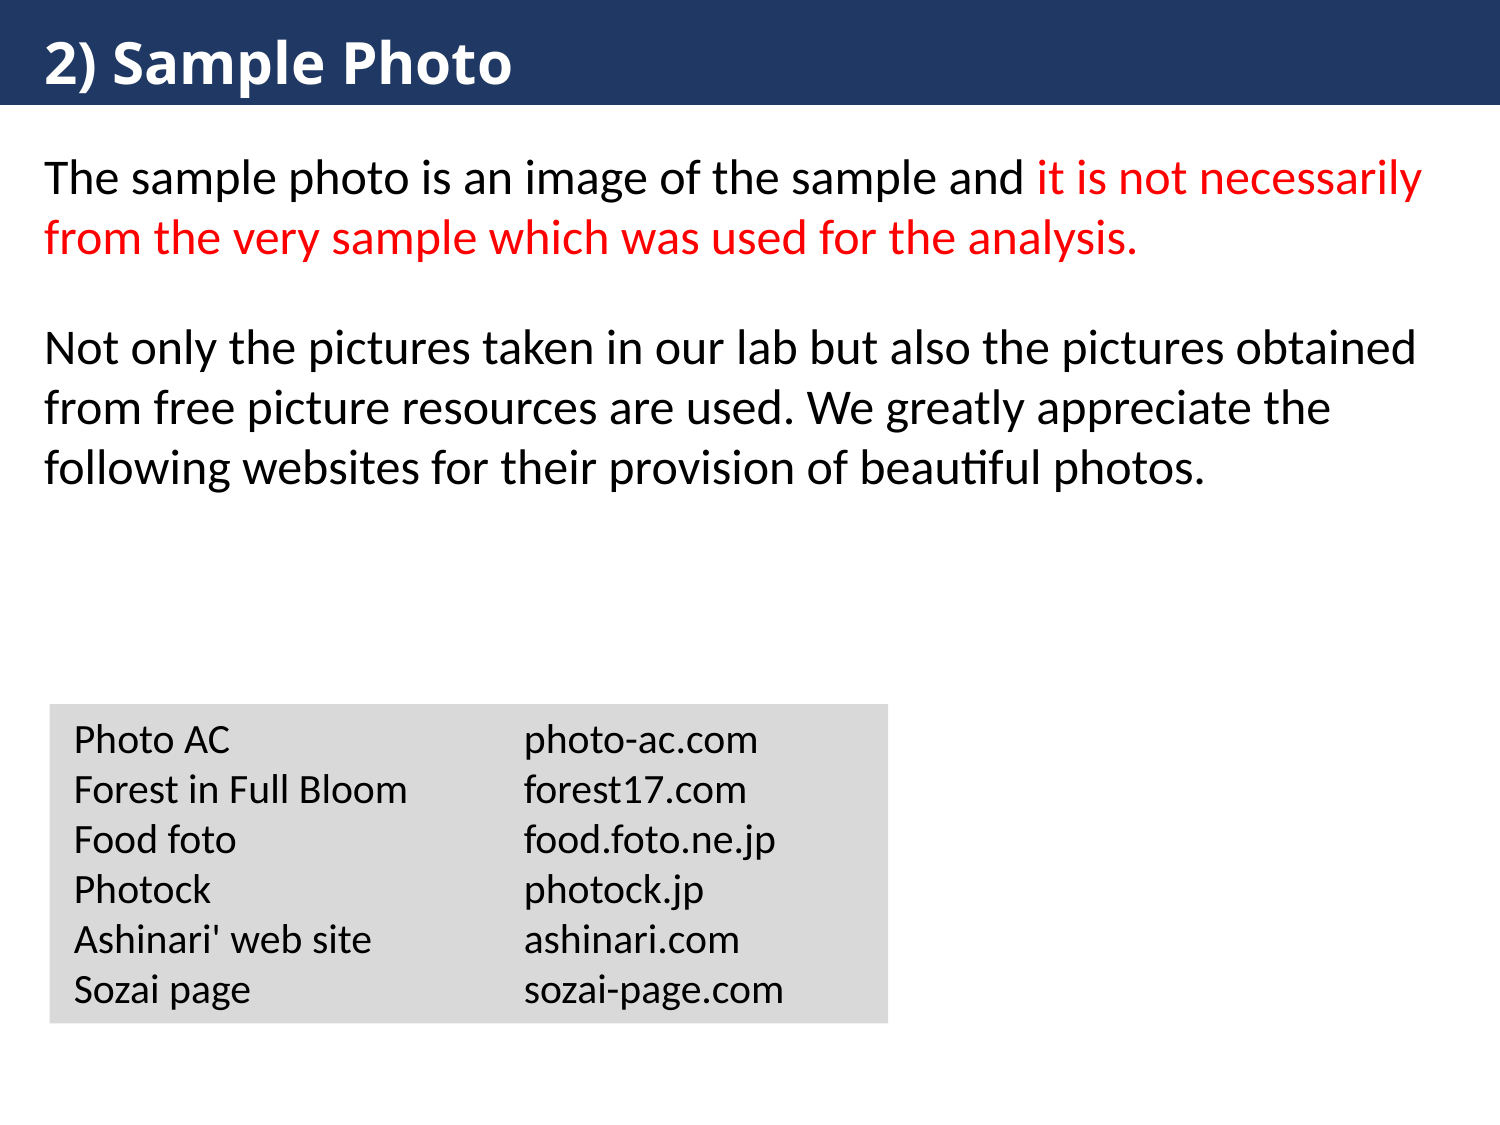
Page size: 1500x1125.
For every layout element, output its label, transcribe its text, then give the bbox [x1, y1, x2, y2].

text_box [47, 702, 890, 1025]
text_box The sample photo is an image of the sample and it is not necessarily from the very sample which was used for the analysis. Not only the pictures taken in our lab but also the pictures obtained from free picture resources are used. We greatly appreciate the following websites for their provision of beautiful photos. [29, 137, 1459, 502]
text_box [0, 0, 1500, 107]
text_box 2) Sample Photo [29, 19, 1412, 104]
text_box Photo AC photo-ac.com Forest in Full Bloom forest17.com Food foto food.foto.ne.jp Photock photock.jp Ashinari' web site ashinari.com Sozai page sozai-page.com [58, 704, 869, 1019]
